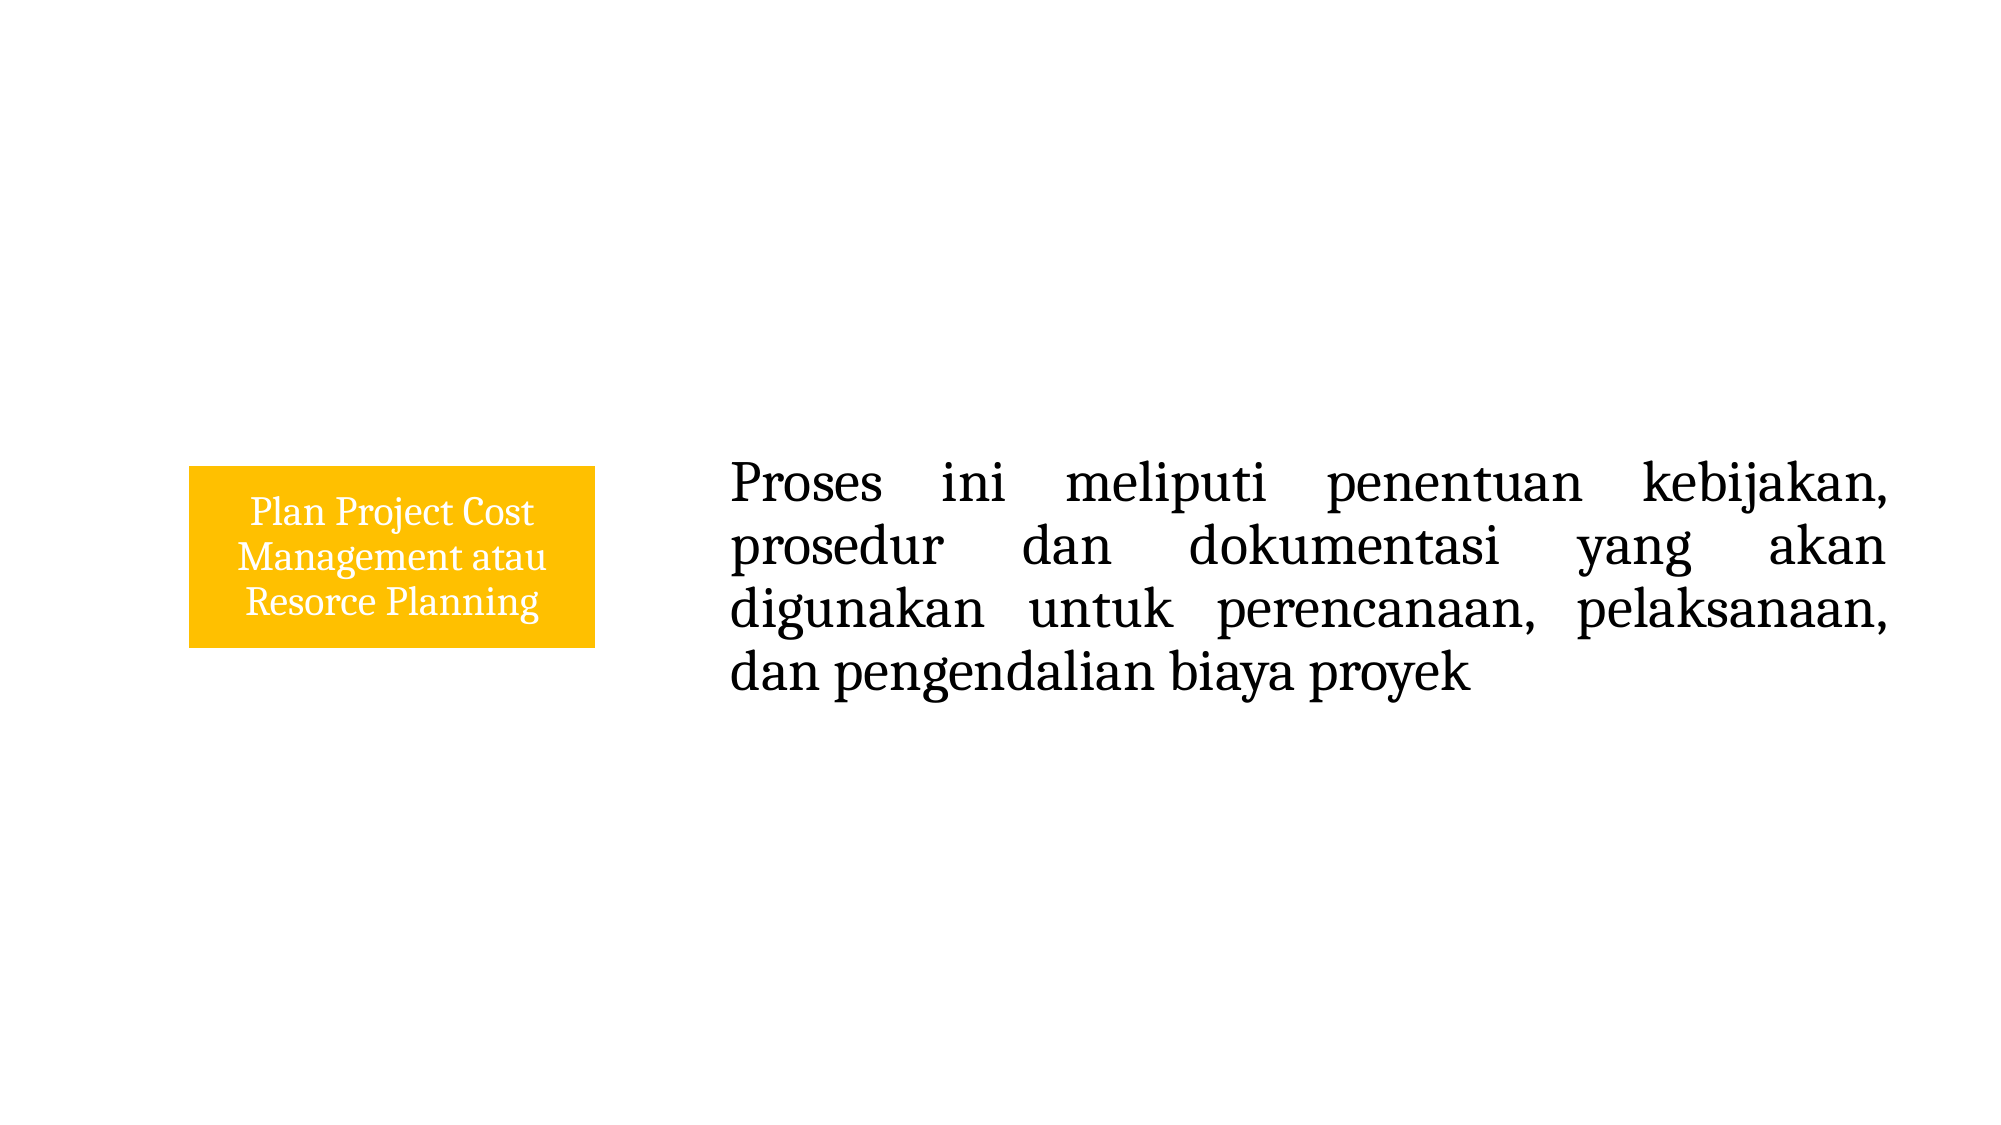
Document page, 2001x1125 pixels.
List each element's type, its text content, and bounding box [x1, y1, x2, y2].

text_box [188, 464, 596, 649]
title Proses ini meliputi penentuan kebijakan, prosedur dan dokumentasi yang akan digunakan untuk perencanaan, pelaksanaan, dan pengendalian biaya proyek [715, 402, 1903, 711]
